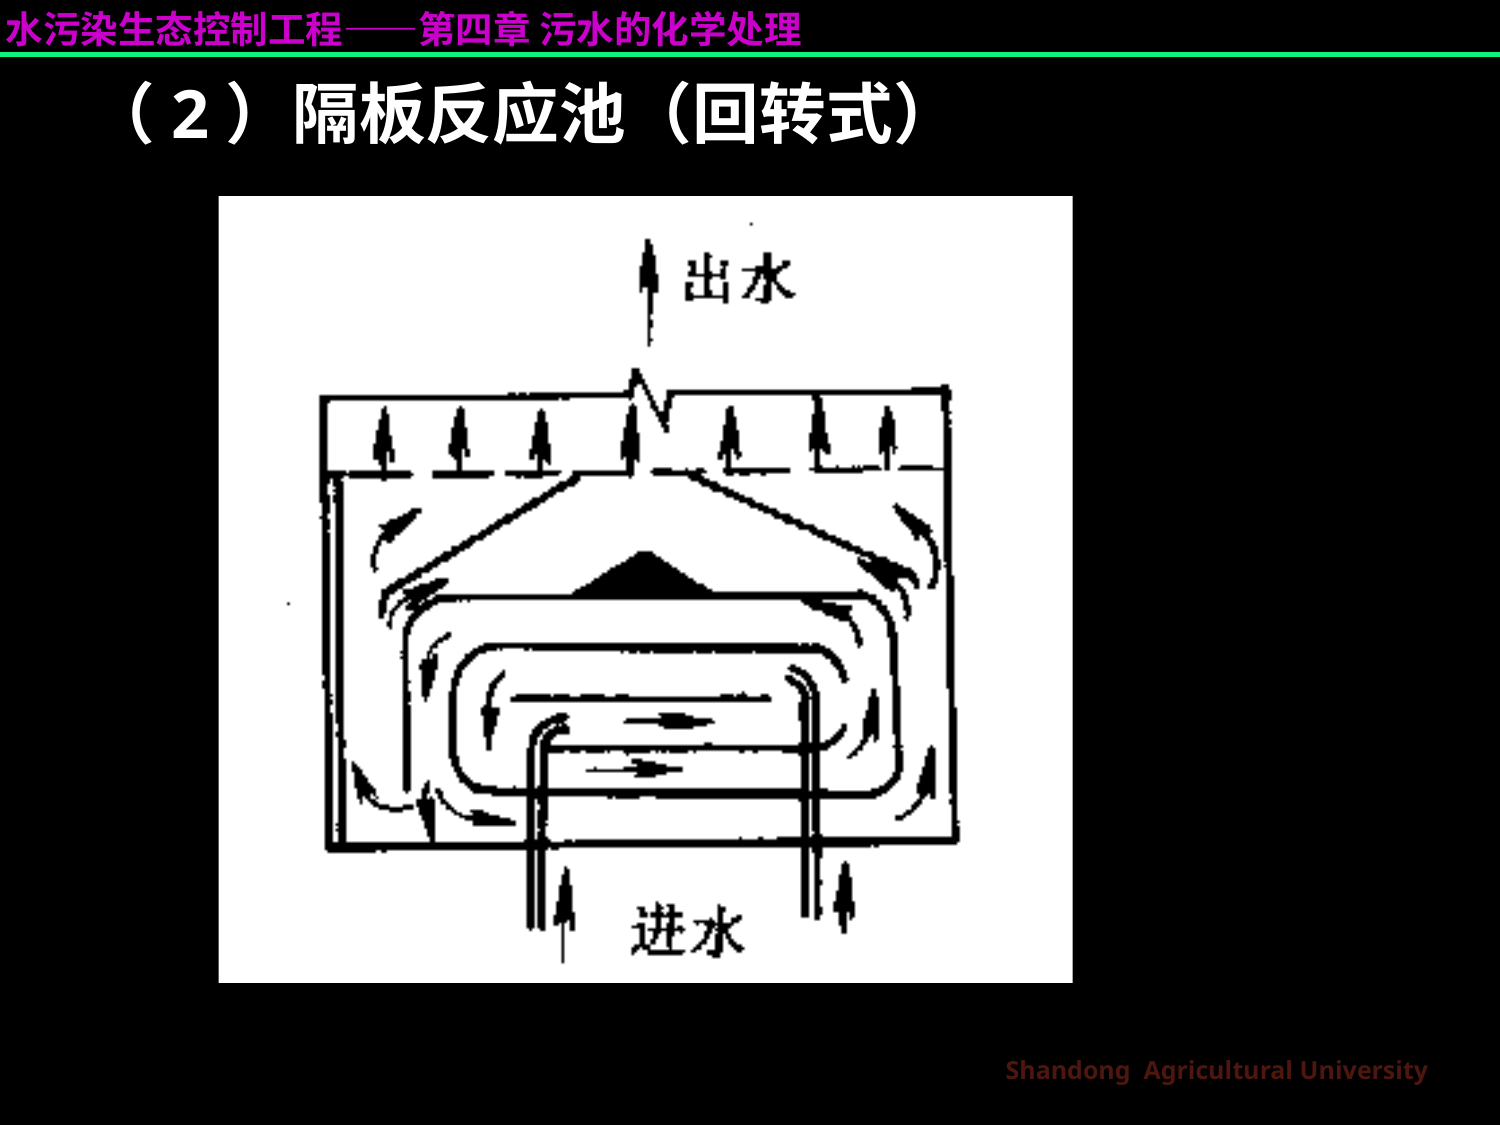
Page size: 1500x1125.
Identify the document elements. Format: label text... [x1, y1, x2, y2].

title （2）隔板反应池（回转式） [73, 46, 1427, 177]
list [218, 196, 1075, 985]
